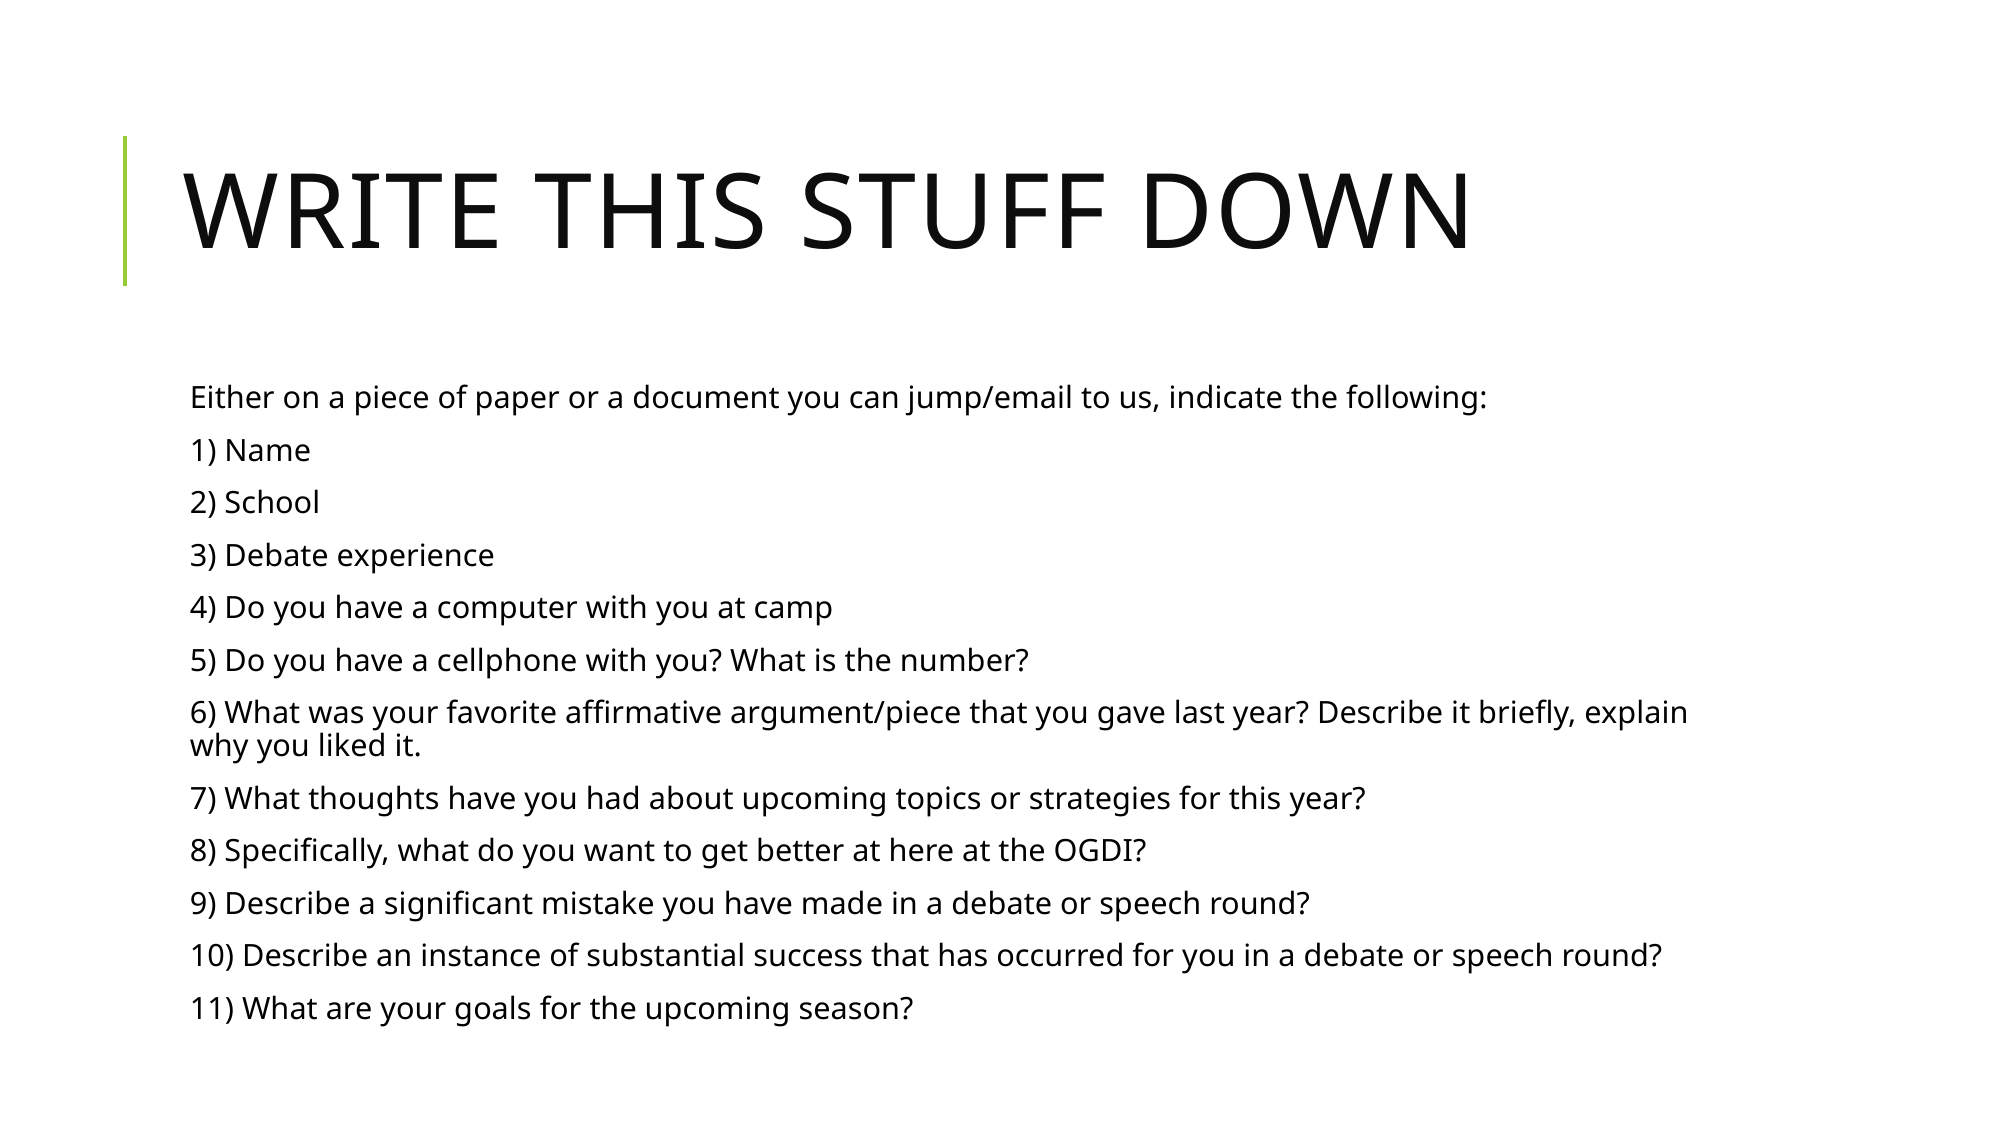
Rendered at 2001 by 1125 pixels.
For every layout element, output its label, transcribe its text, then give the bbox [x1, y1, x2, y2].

list Either on a piece of paper or a document you can jump/email to us, indicate the following: 1) Name 2) School 3) Debate experience 4) Do you have a computer with you at camp 5) Do you have a cellphone with you? What is the number? 6) What was your favorite affirmative argument/piece that you gave last year? Describe it briefly, explain why you liked it. 7) What thoughts have you had about upcoming topics or strategies for this year? 8) Specifically, what do you want to get better at here at the OGDI? 9) Describe a significant mistake you have made in a debate or speech round? 10) Describe an instance of substantial success that has occurred for you in a debate or speech round? 11) What are your goals for the upcoming season? [168, 375, 1763, 1035]
title Write this stuff down [168, 96, 1763, 342]
